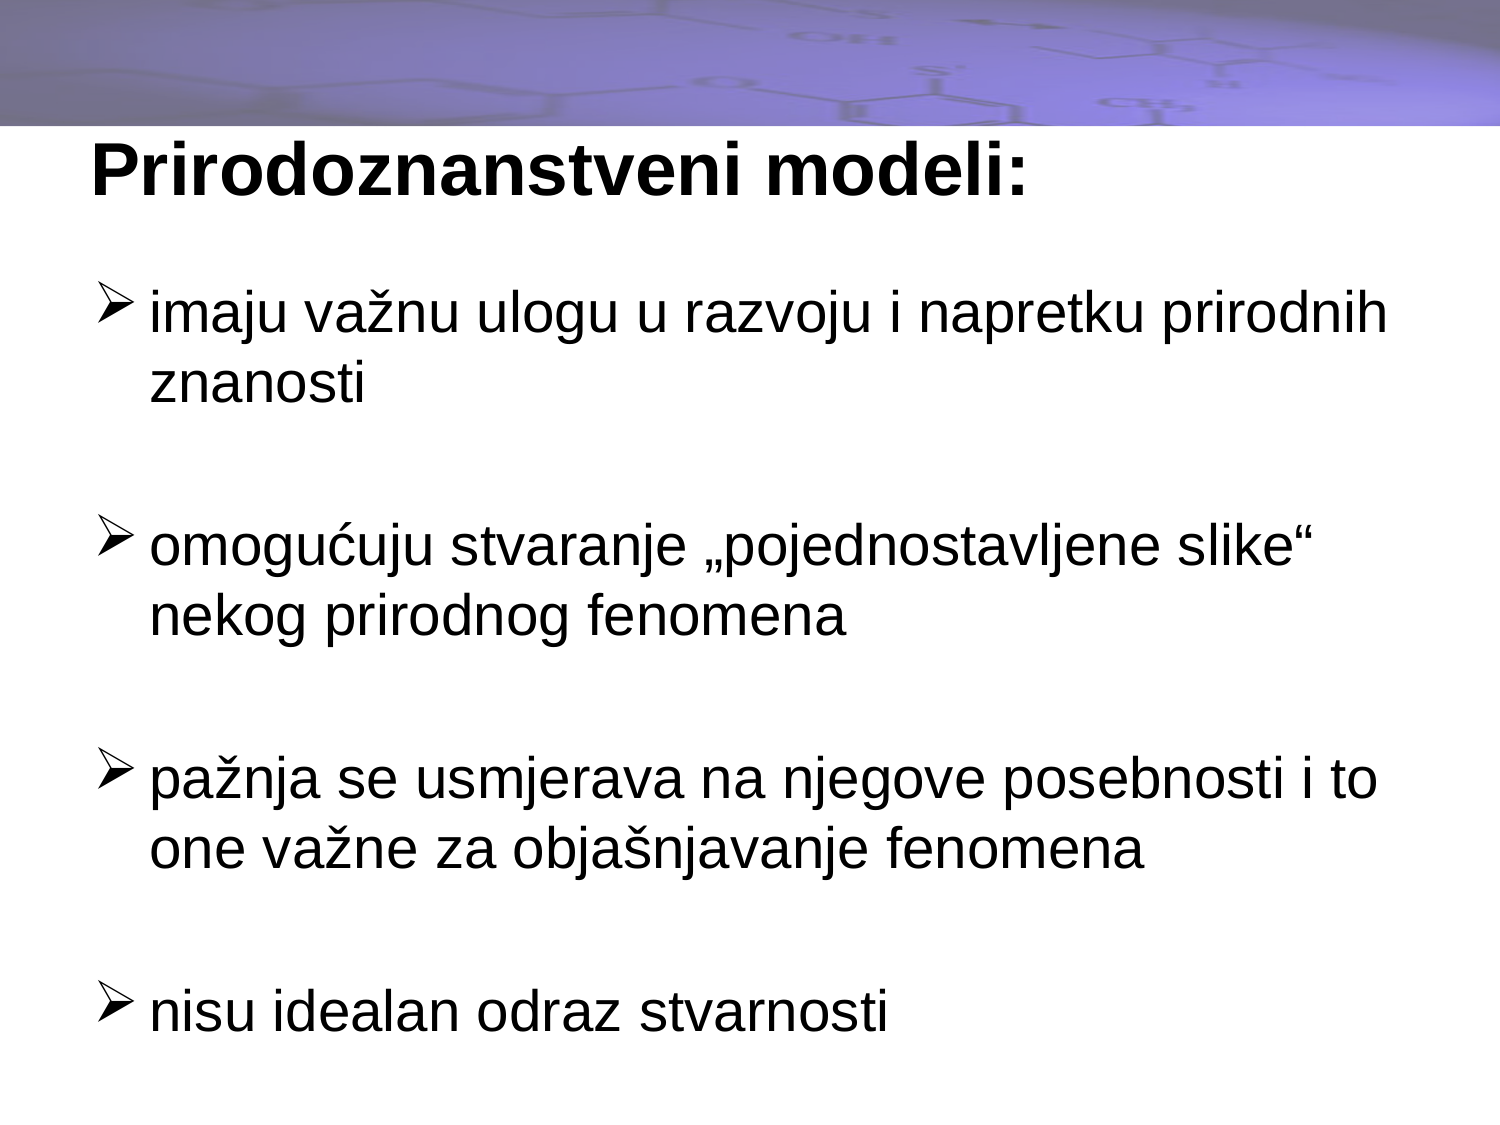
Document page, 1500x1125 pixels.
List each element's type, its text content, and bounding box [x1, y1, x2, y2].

title Prirodoznanstveni modeli: [74, 89, 1426, 242]
list imaju važnu ulogu u razvoju i napretku prirodnih znanosti omogućuju stvaranje „pojednostavljene slike“ nekog prirodnog fenomena pažnja se usmjerava na njegove posebnosti i to one važne za objašnjavanje fenomena nisu idealan odraz stvarnosti [77, 266, 1429, 1125]
